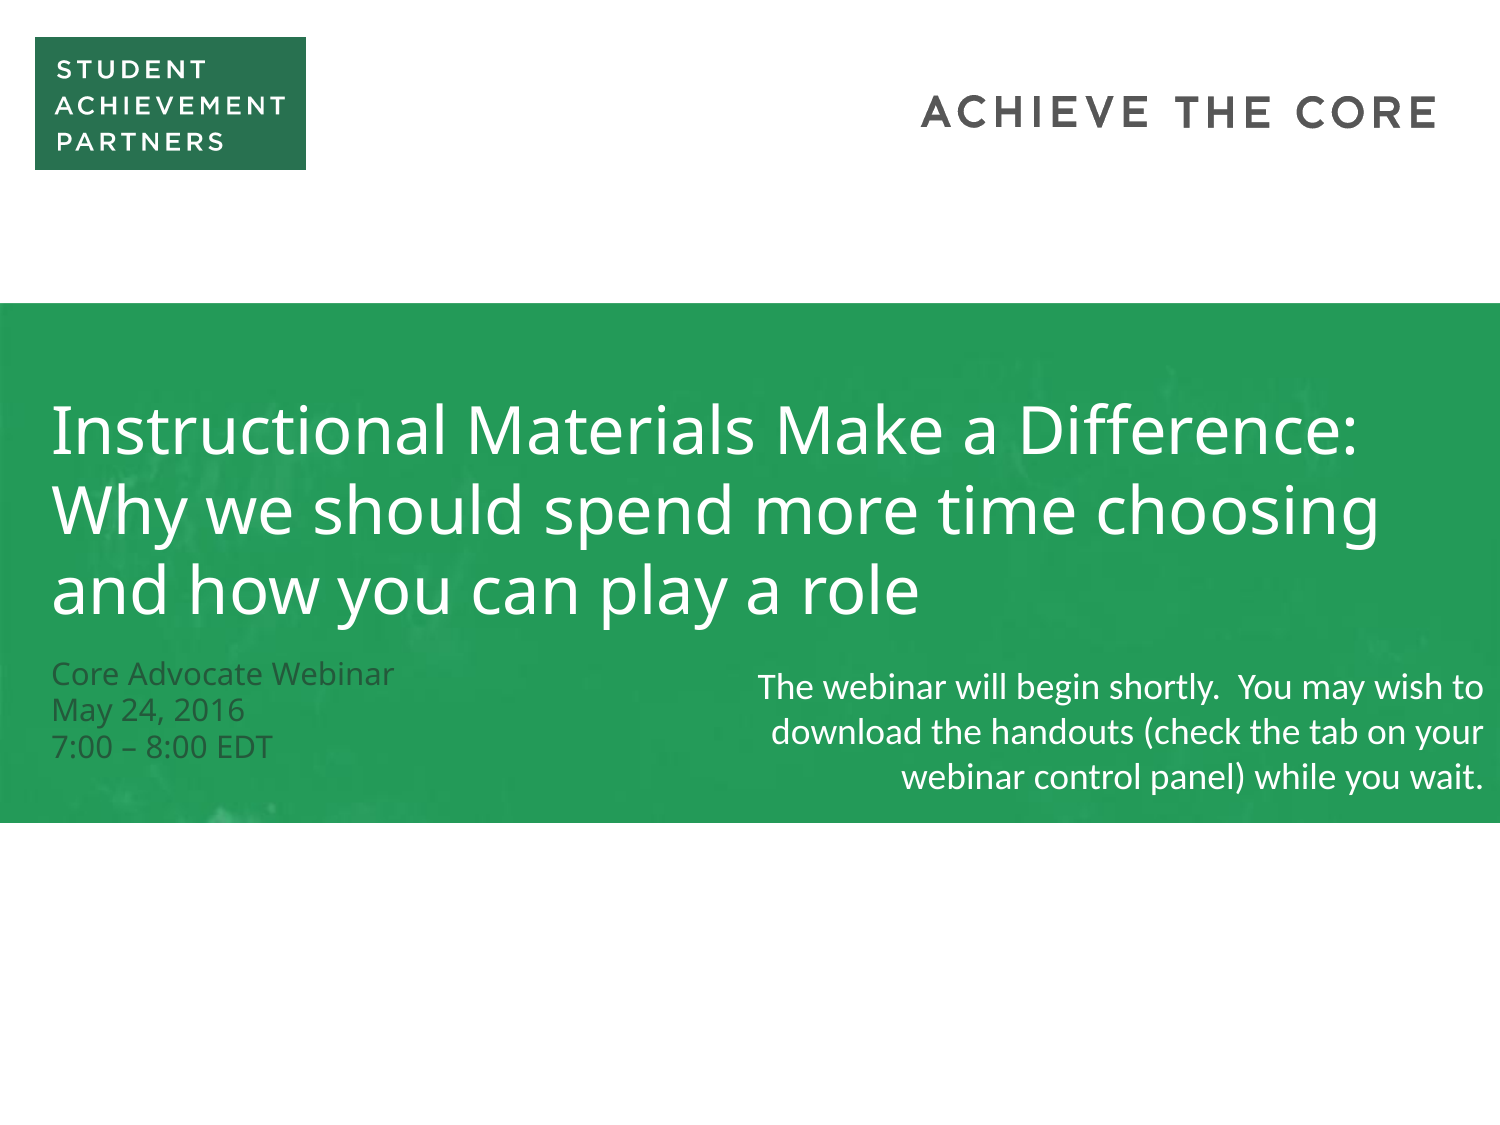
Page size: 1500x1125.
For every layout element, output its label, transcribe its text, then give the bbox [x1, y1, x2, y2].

picture [878, 46, 1478, 170]
subtitle Core Advocate Webinar May 24, 2016 7:00 – 8:00 EDT [35, 654, 712, 785]
title Instructional Materials Make a Difference: Why we should spend more time choosing and how you can play a role [35, 387, 1478, 629]
text_box The webinar will begin shortly. You may wish to download the handouts (check the tab on your webinar control panel) while you wait. [712, 654, 1500, 802]
picture [0, 304, 1500, 823]
picture [35, 37, 306, 170]
